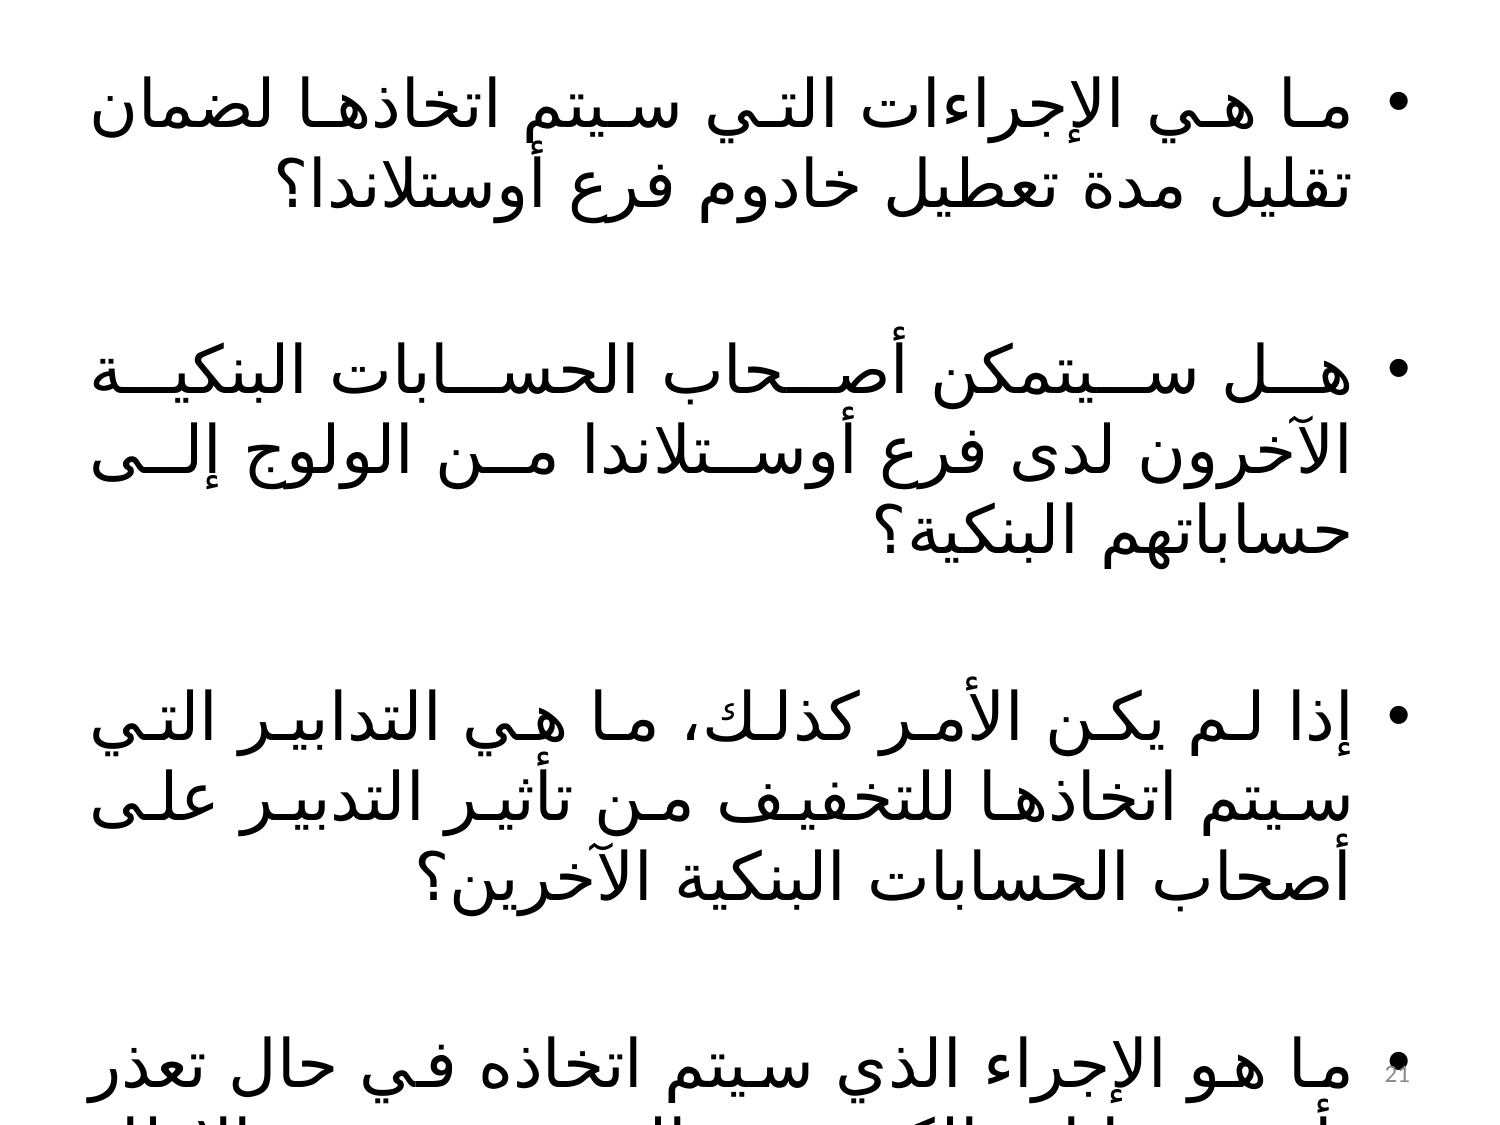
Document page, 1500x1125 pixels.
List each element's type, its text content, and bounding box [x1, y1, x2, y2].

slide_number 21 [1074, 1042, 1425, 1103]
text_box ما هي الإجراءات التي سيتم اتخاذها لضمان تقليل مدة تعطيل خادوم فرع أوستلاندا؟ هل سيتمكن أصحاب الحسابات البنكية الآخرون لدى فرع أوستلاندا من الولوج إلى حساباتهم البنكية؟ إذا لم يكن الأمر كذلك، ما هي التدابير التي سيتم اتخاذها للتخفيف من تأثير التدبير على أصحاب الحسابات البنكية الآخرين؟ ما هو الإجراء الذي سيتم اتخاذه في حال تعذر تأمين بيانات الكمبيوتر المحددة ضمن الإطار الزمني المحدد؟ [74, 53, 1425, 1116]
